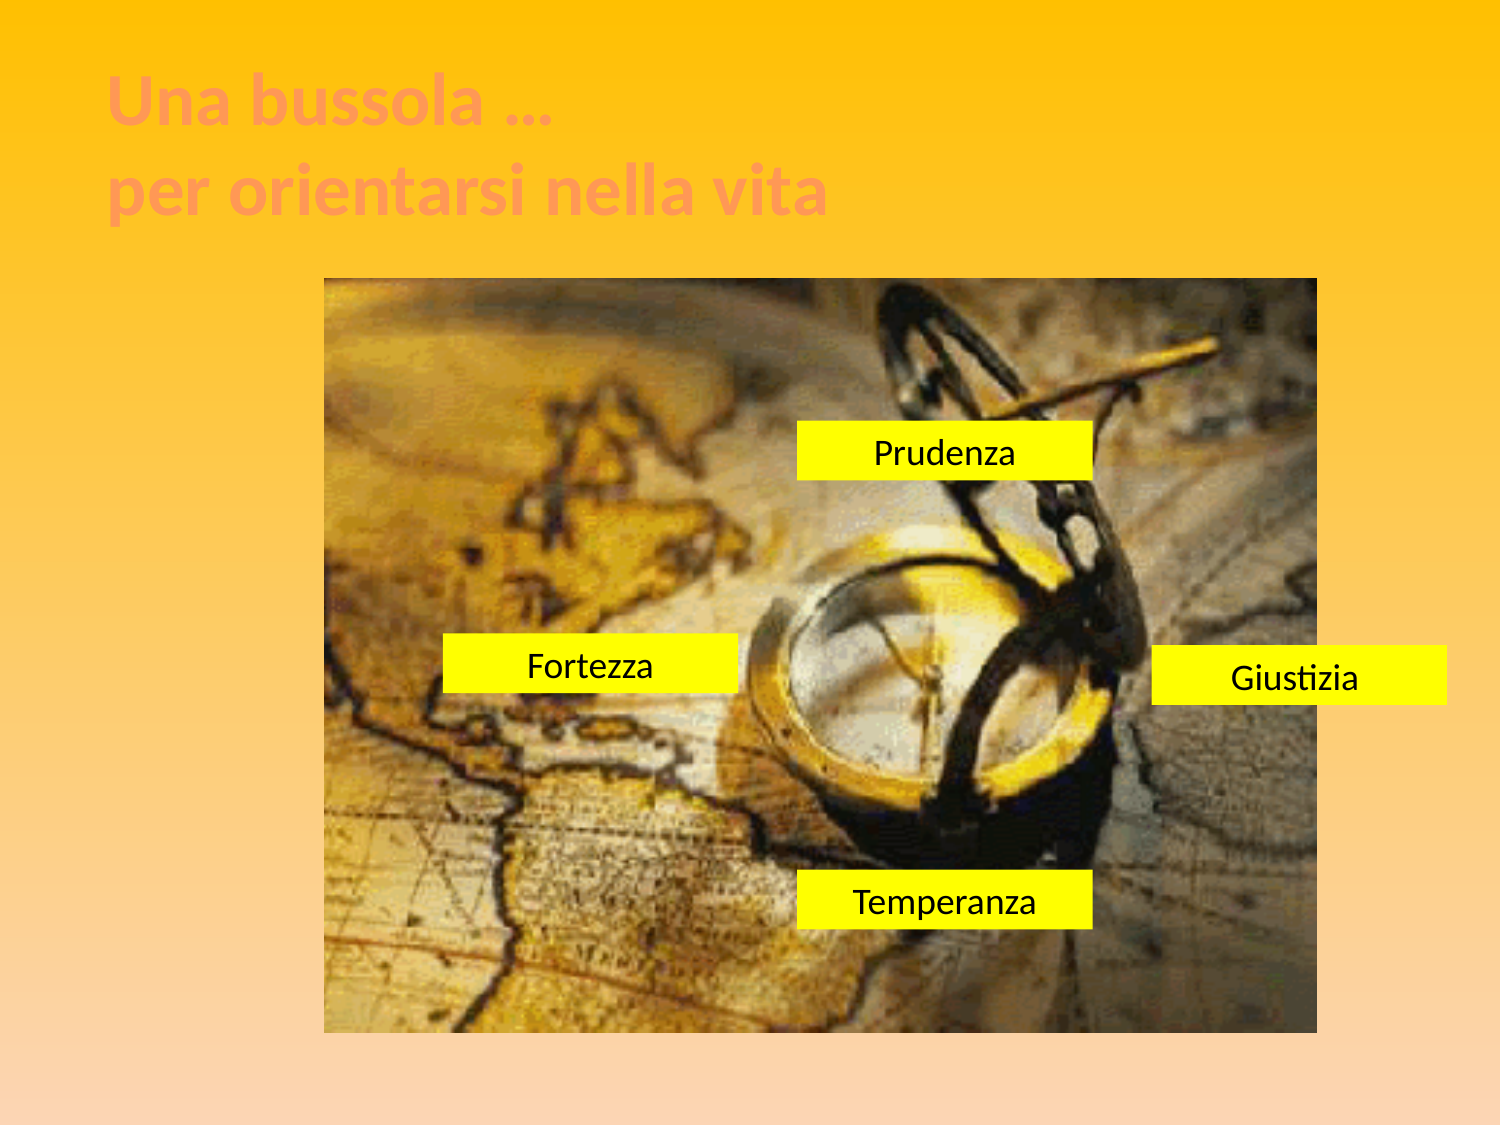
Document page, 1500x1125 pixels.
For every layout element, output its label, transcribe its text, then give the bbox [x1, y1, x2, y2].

text_box Giustizia [1323, 645, 1447, 705]
text_box Una bussola … per orientarsi nella vita [91, 42, 846, 238]
picture [324, 278, 1318, 1033]
